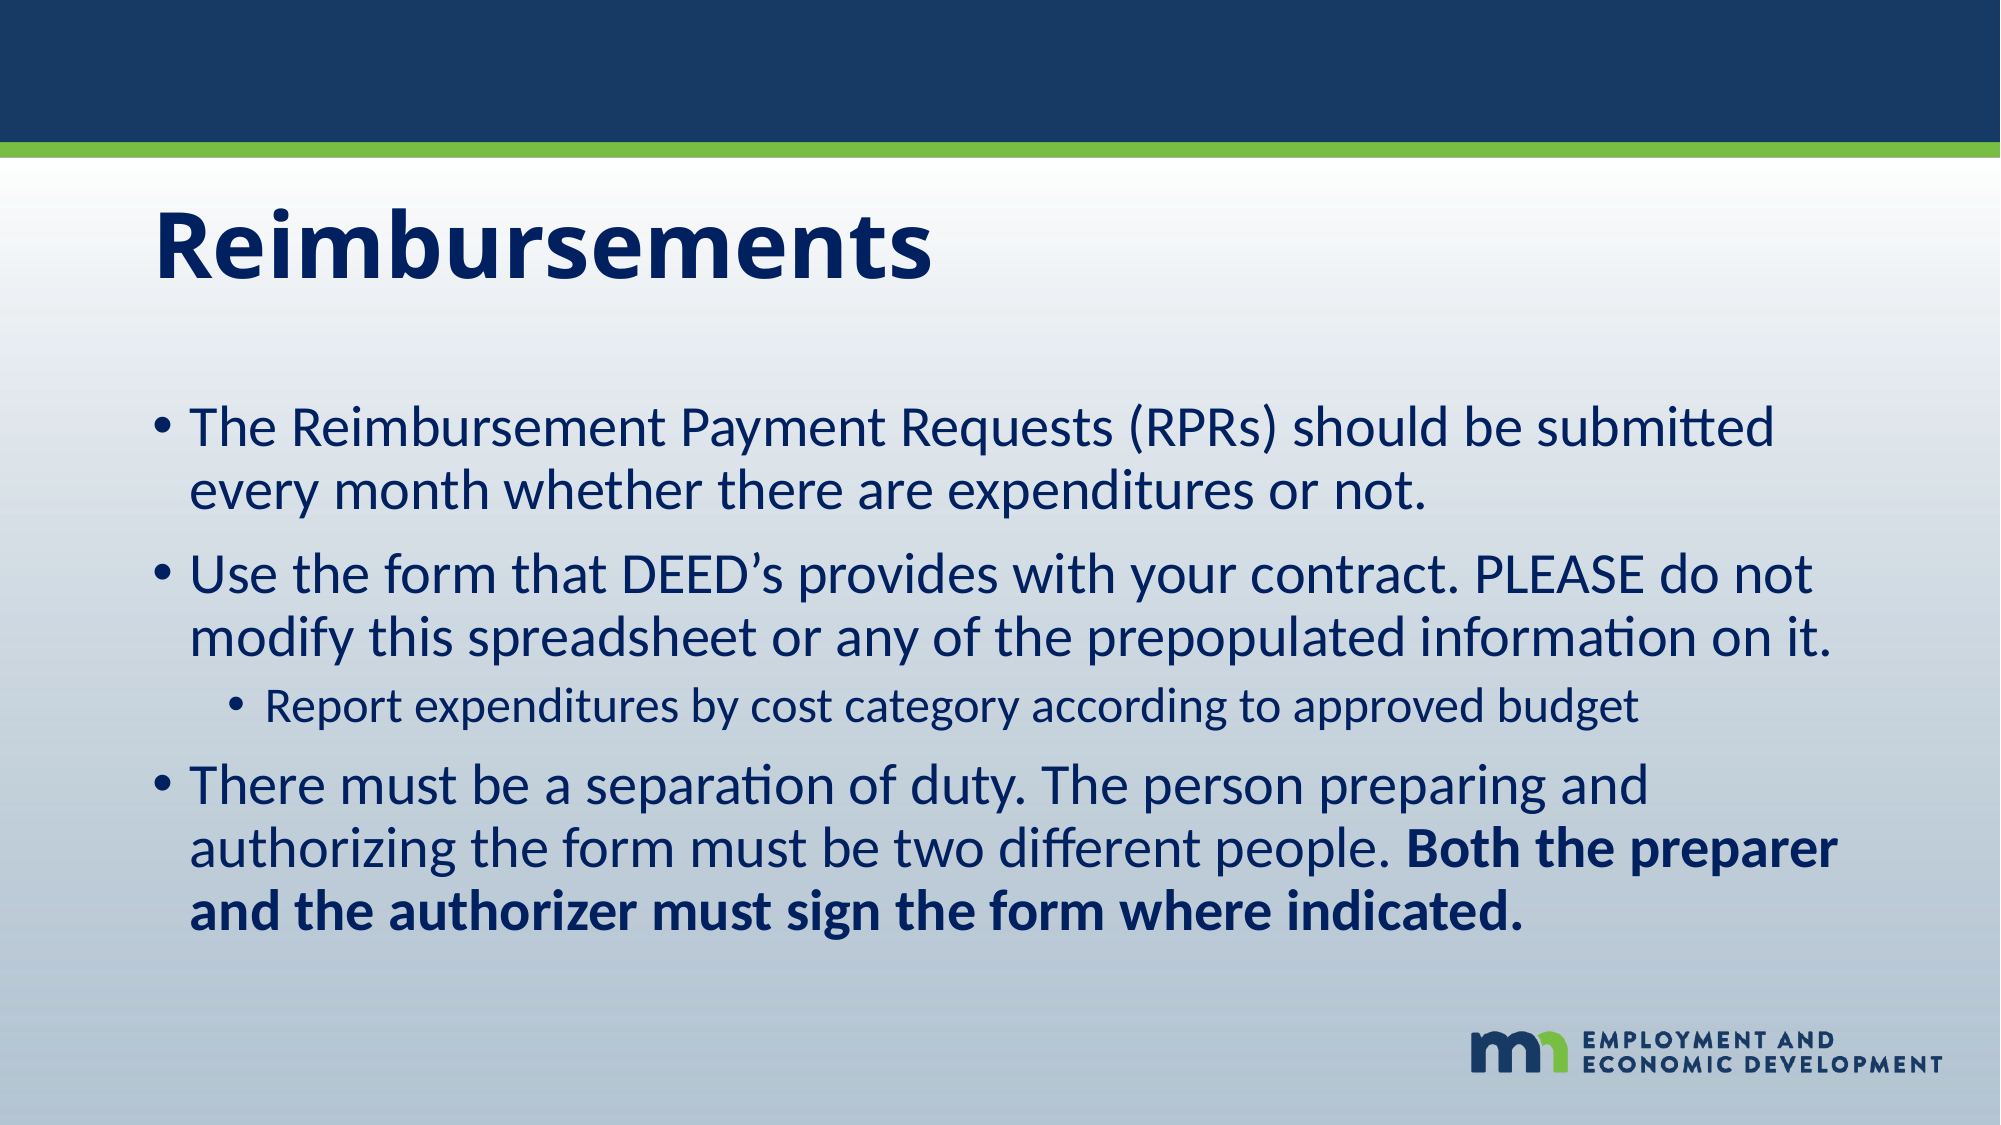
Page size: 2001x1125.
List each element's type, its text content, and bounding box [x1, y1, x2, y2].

picture [0, 0, 2000, 1125]
title Reimbursements [137, 140, 1863, 358]
list The Reimbursement Payment Requests (RPRs) should be submitted every month whether there are expenditures or not. Use the form that DEED’s provides with your contract. PLEASE do not modify this spreadsheet or any of the prepopulated information on it. Report expenditures by cost category according to approved budget There must be a separation of duty. The person preparing and authorizing the form must be two different people. Both the preparer and the authorizer must sign the form where indicated. [137, 388, 1863, 1103]
